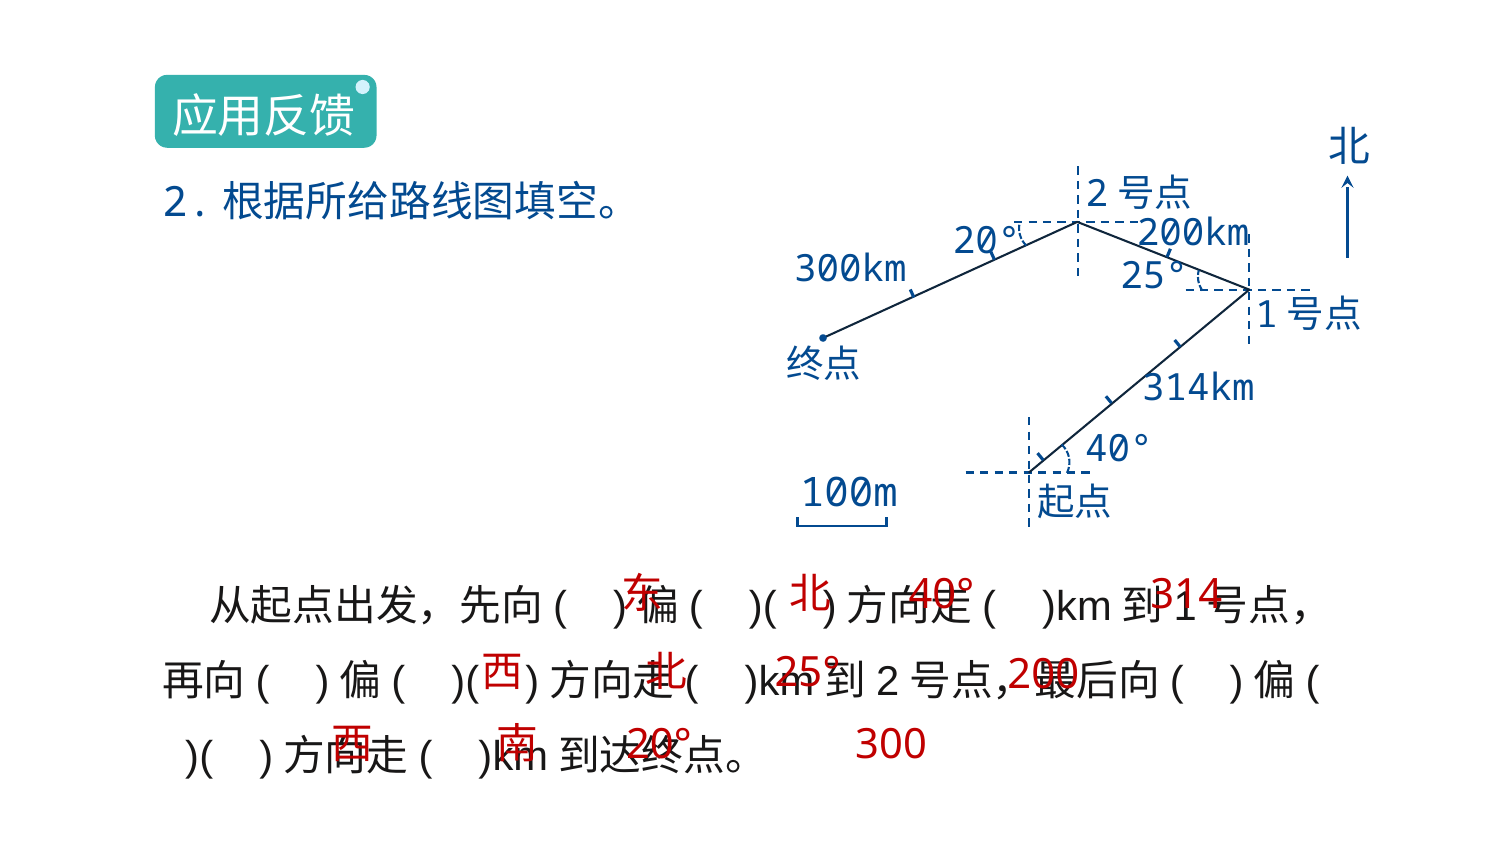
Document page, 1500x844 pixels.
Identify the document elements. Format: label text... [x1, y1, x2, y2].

text_box 西 [466, 637, 538, 702]
text_box 北 [774, 559, 861, 625]
text_box 北 [631, 637, 703, 702]
text_box 2.根据所给路线图填空。 [147, 166, 771, 232]
text_box 东 [607, 559, 694, 625]
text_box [154, 74, 398, 148]
text_box 25° [759, 637, 856, 702]
text_box 314 [1135, 559, 1238, 625]
text_box 从起点出发，先向( )偏( )( )方向走( )km到1号点，再向( )偏( )( )方向走( )km到2号点，最后向( )偏( )( )方向走( )km到达终点。 [147, 546, 1353, 787]
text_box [771, 112, 1394, 532]
text_box 西 [316, 709, 388, 775]
text_box 300 [840, 709, 942, 775]
text_box 南 [482, 709, 554, 775]
text_box 40° [893, 559, 1022, 625]
text_box 20° [611, 709, 707, 775]
text_box 200 [992, 638, 1095, 704]
